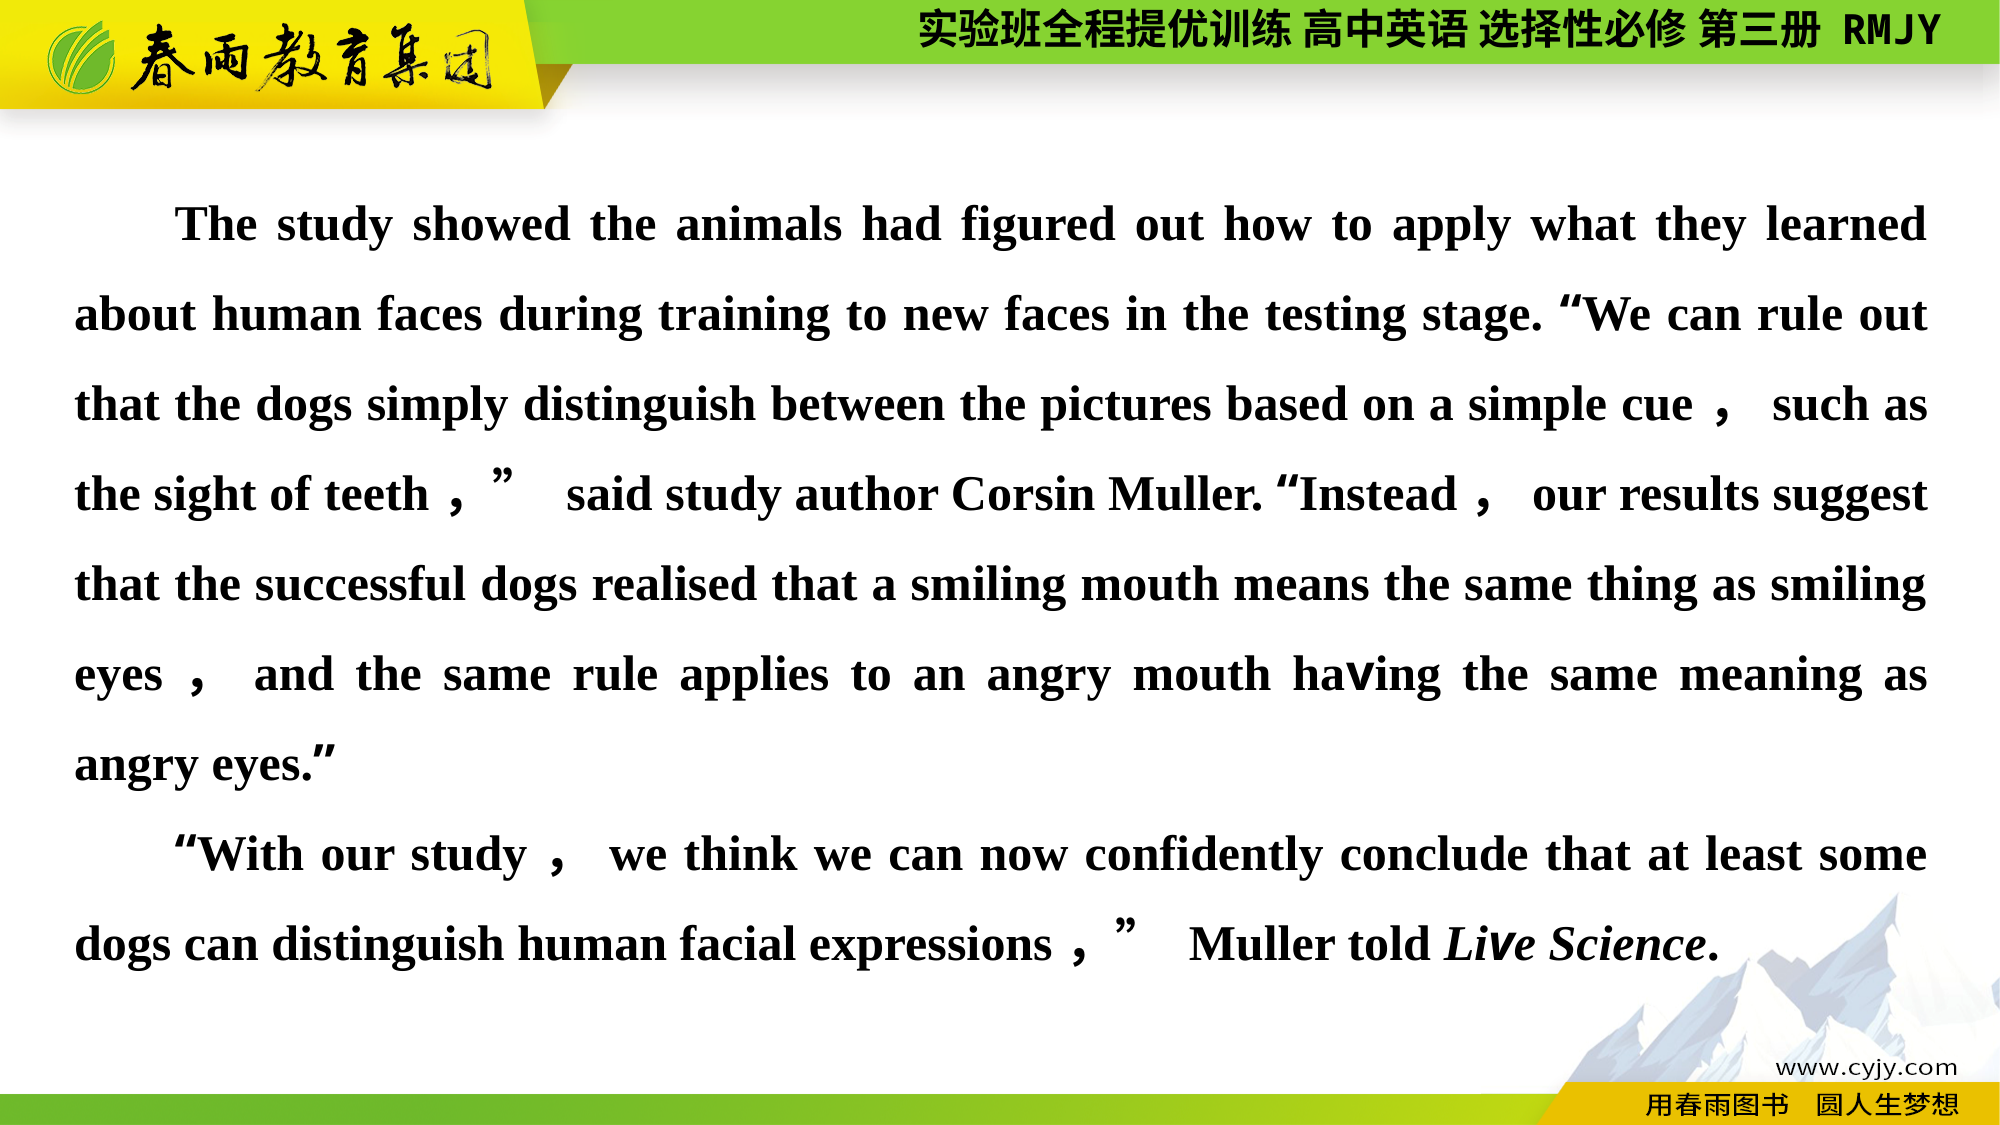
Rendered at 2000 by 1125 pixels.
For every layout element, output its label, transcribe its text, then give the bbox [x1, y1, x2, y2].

list The study showed the animals had figured out how to apply what they learned about human faces during training to new faces in the testing stage. “We can rule out that the dogs simply distinguish between the pictures based on a simple cue，such as the sight of teeth，” said study author Corsin Muller. “Instead，our results suggest that the successful dogs realised that a smiling mouth means the same thing as smiling eyes，and the same rule applies to an angry mouth having the same meaning as angry eyes.” “With our study，we think we can now confidently conclude that at least some dogs can distinguish human facial expressions，” Muller told Live Science. [59, 152, 1944, 976]
picture [0, 0, 2000, 1125]
